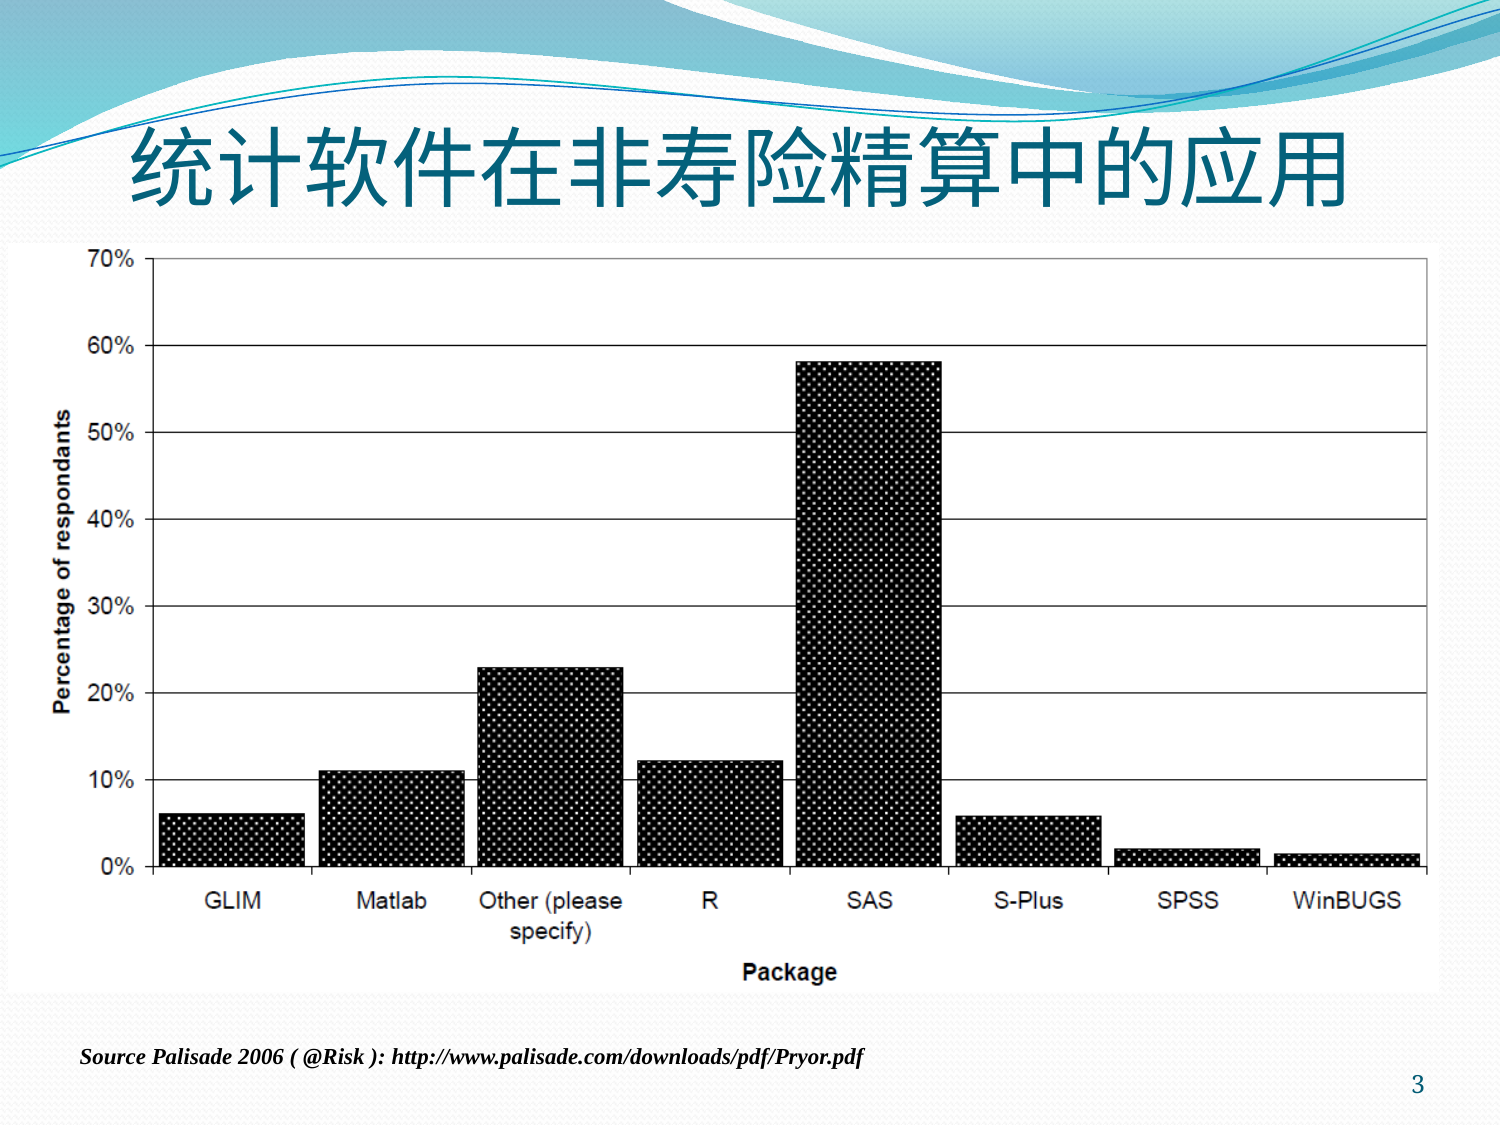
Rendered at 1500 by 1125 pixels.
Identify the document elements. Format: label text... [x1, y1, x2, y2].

text_box Source Palisade 2006 ( @Risk ): http://www.palisade.com/downloads/pdf/Pryor.pdf [64, 1034, 1190, 1077]
slide_number 3 [1299, 1042, 1425, 1103]
picture [8, 243, 1439, 992]
title 统计软件在非寿险精算中的应用 [66, 30, 1417, 219]
